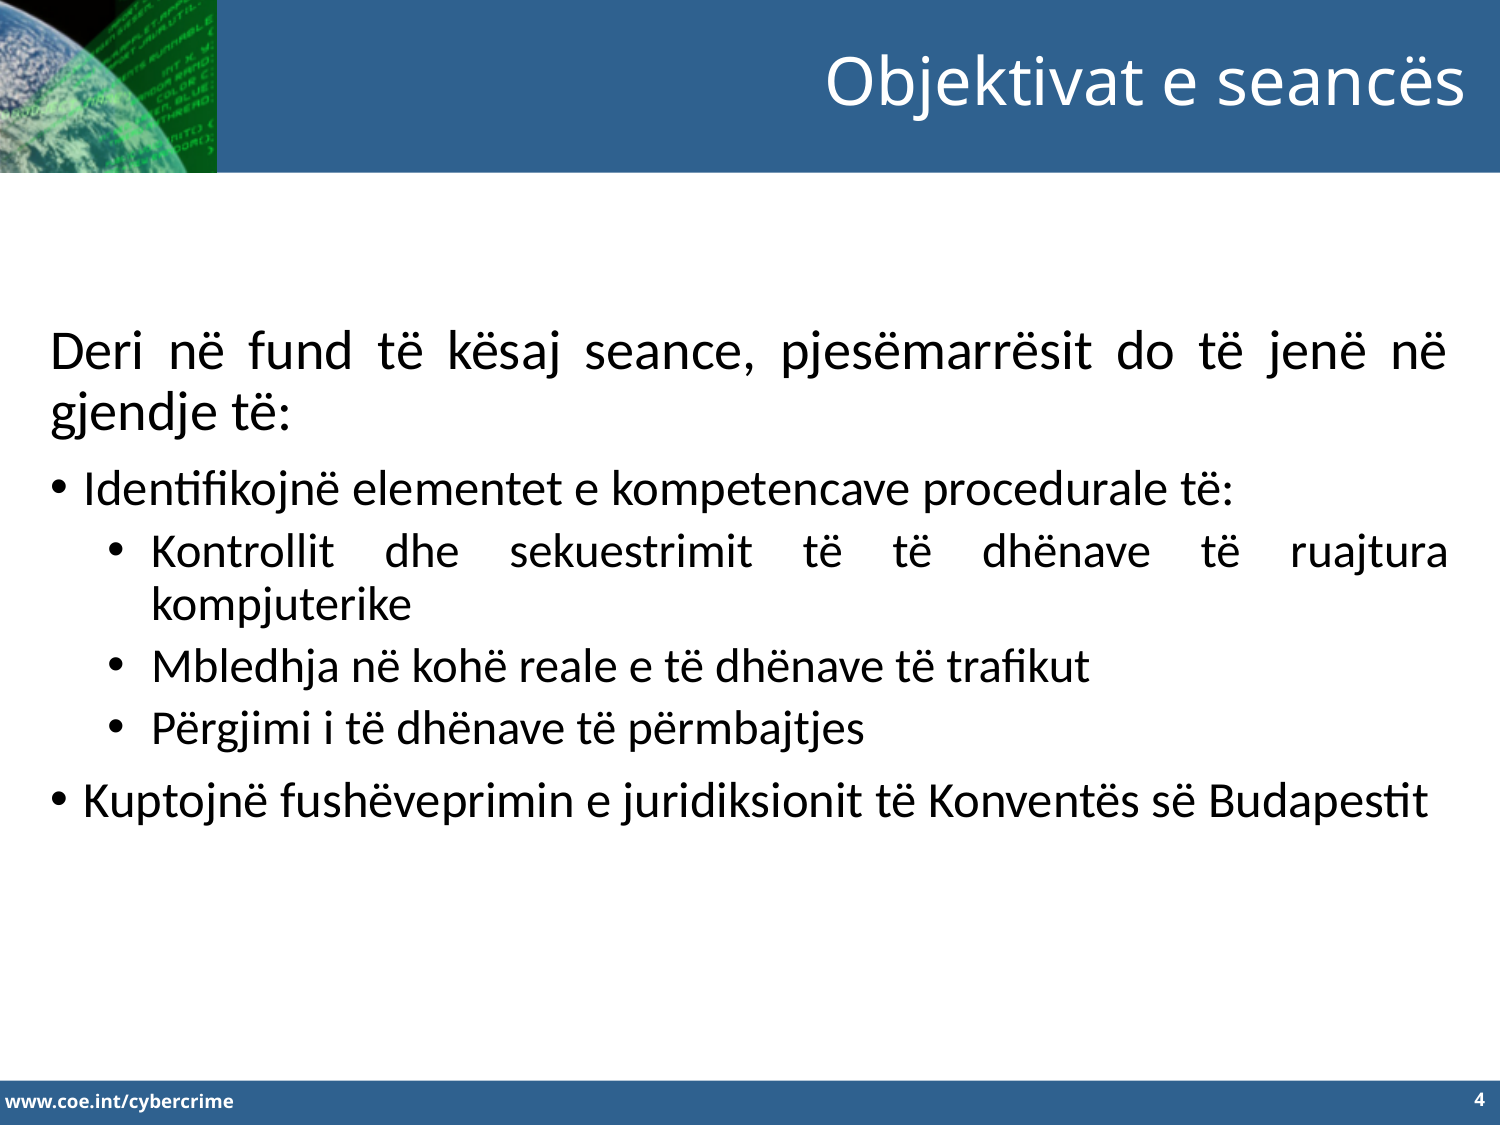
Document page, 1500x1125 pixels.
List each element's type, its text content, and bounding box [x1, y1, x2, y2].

text_box Objektivat e seancës [230, 31, 1483, 126]
picture [0, 1, 217, 173]
list Deri në fund të kësaj seance, pjesëmarrësit do të jenë në gjendje të: Identifikojnë elementet e kompetencave procedurale të: Kontrollit dhe sekuestrimit të të dhënave të ruajtura kompjuterike Mbledhja në kohë reale e të dhënave të trafikut Përgjimi i të dhënave të përmbajtjes Kuptojnë fushëveprimin e juridiksionit të Konventës së Budapestit [35, 313, 1465, 884]
